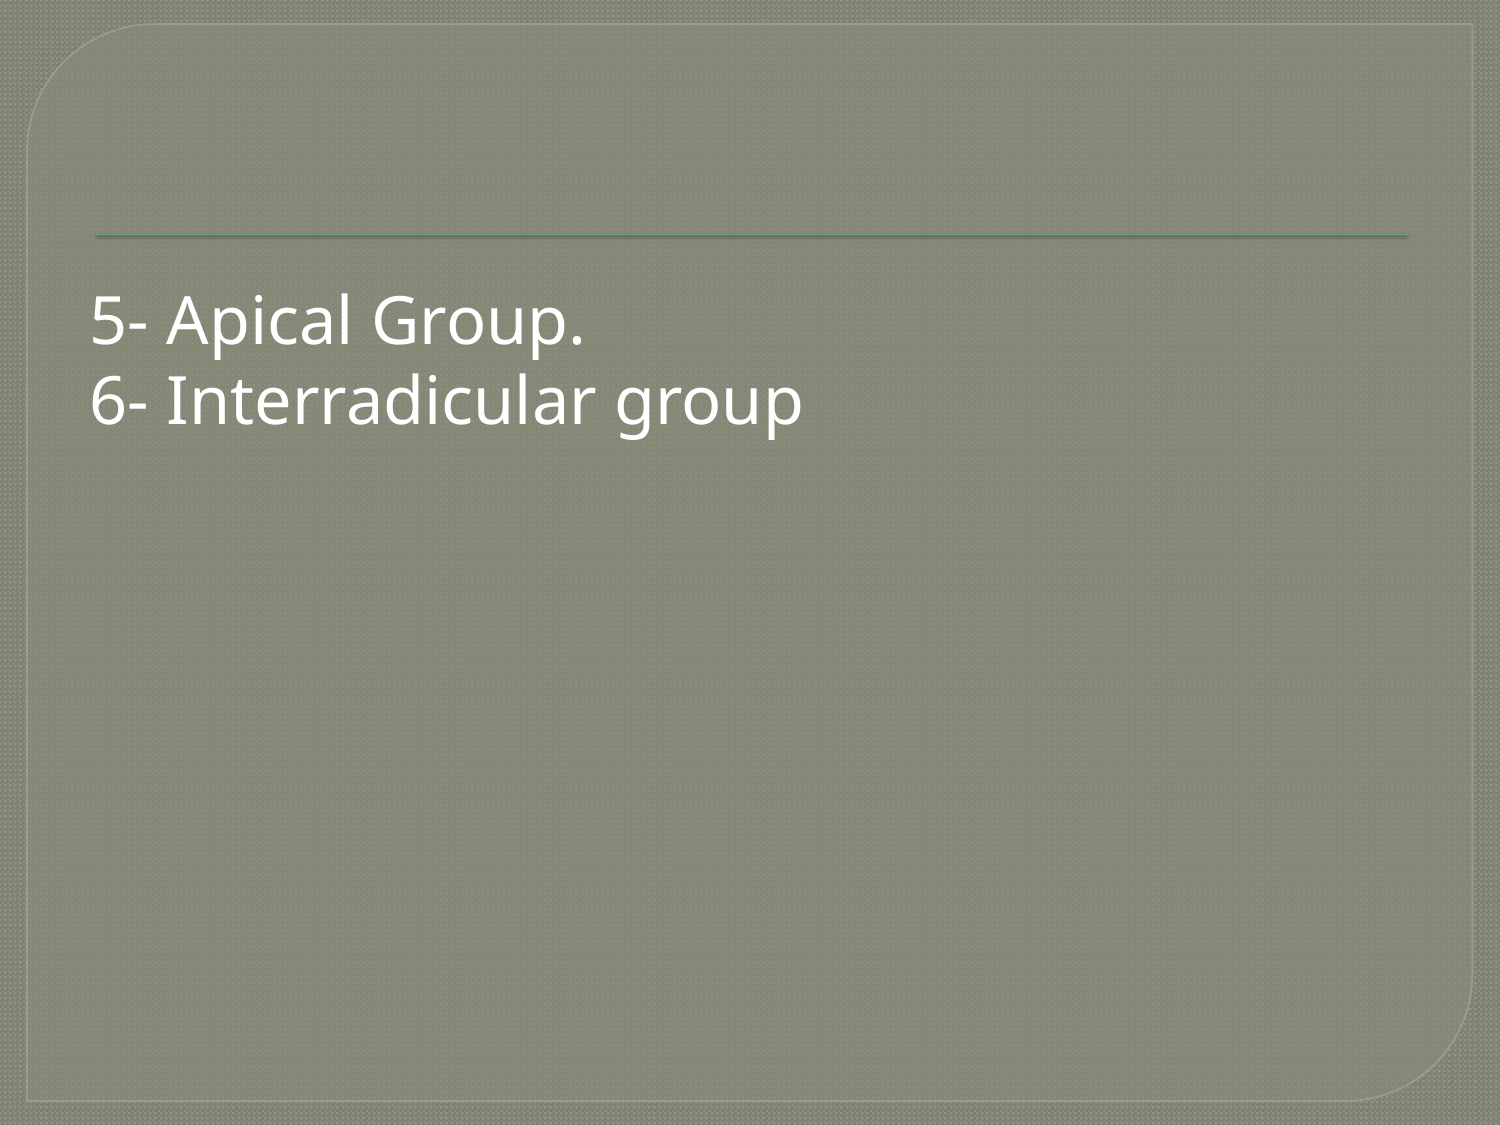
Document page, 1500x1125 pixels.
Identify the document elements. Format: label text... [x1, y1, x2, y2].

list 5- Apical Group. 6- Interradicular group [75, 270, 1425, 1013]
